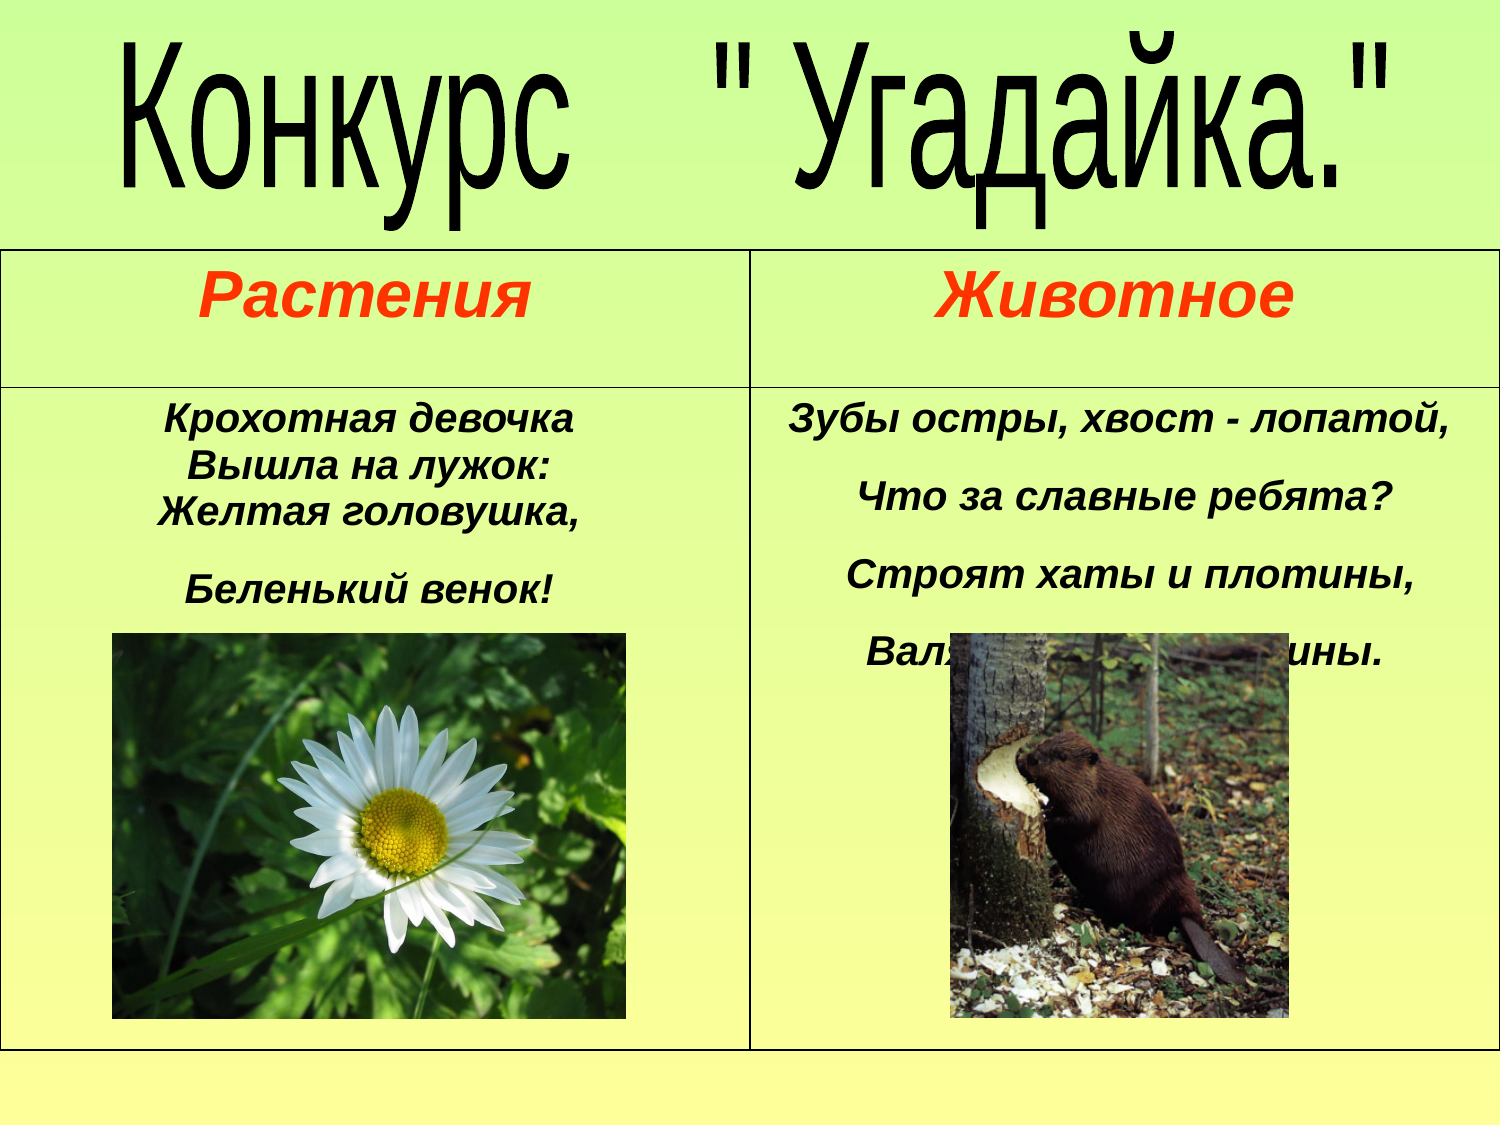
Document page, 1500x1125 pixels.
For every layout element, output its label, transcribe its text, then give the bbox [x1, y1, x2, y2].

table_header Растения [1, 251, 749, 387]
table_cell Крохотная девочка Вышла на лужок: Желтая головушка, Беленький венок! [1, 388, 749, 1049]
table_header Животное [751, 251, 1499, 387]
picture [950, 633, 1290, 1019]
table_cell Зубы остры, хвост - лопатой, Что за славные ребята? Строят хаты и плотины, Валят толстые осины. [751, 388, 1499, 1049]
picture [111, 632, 627, 1019]
